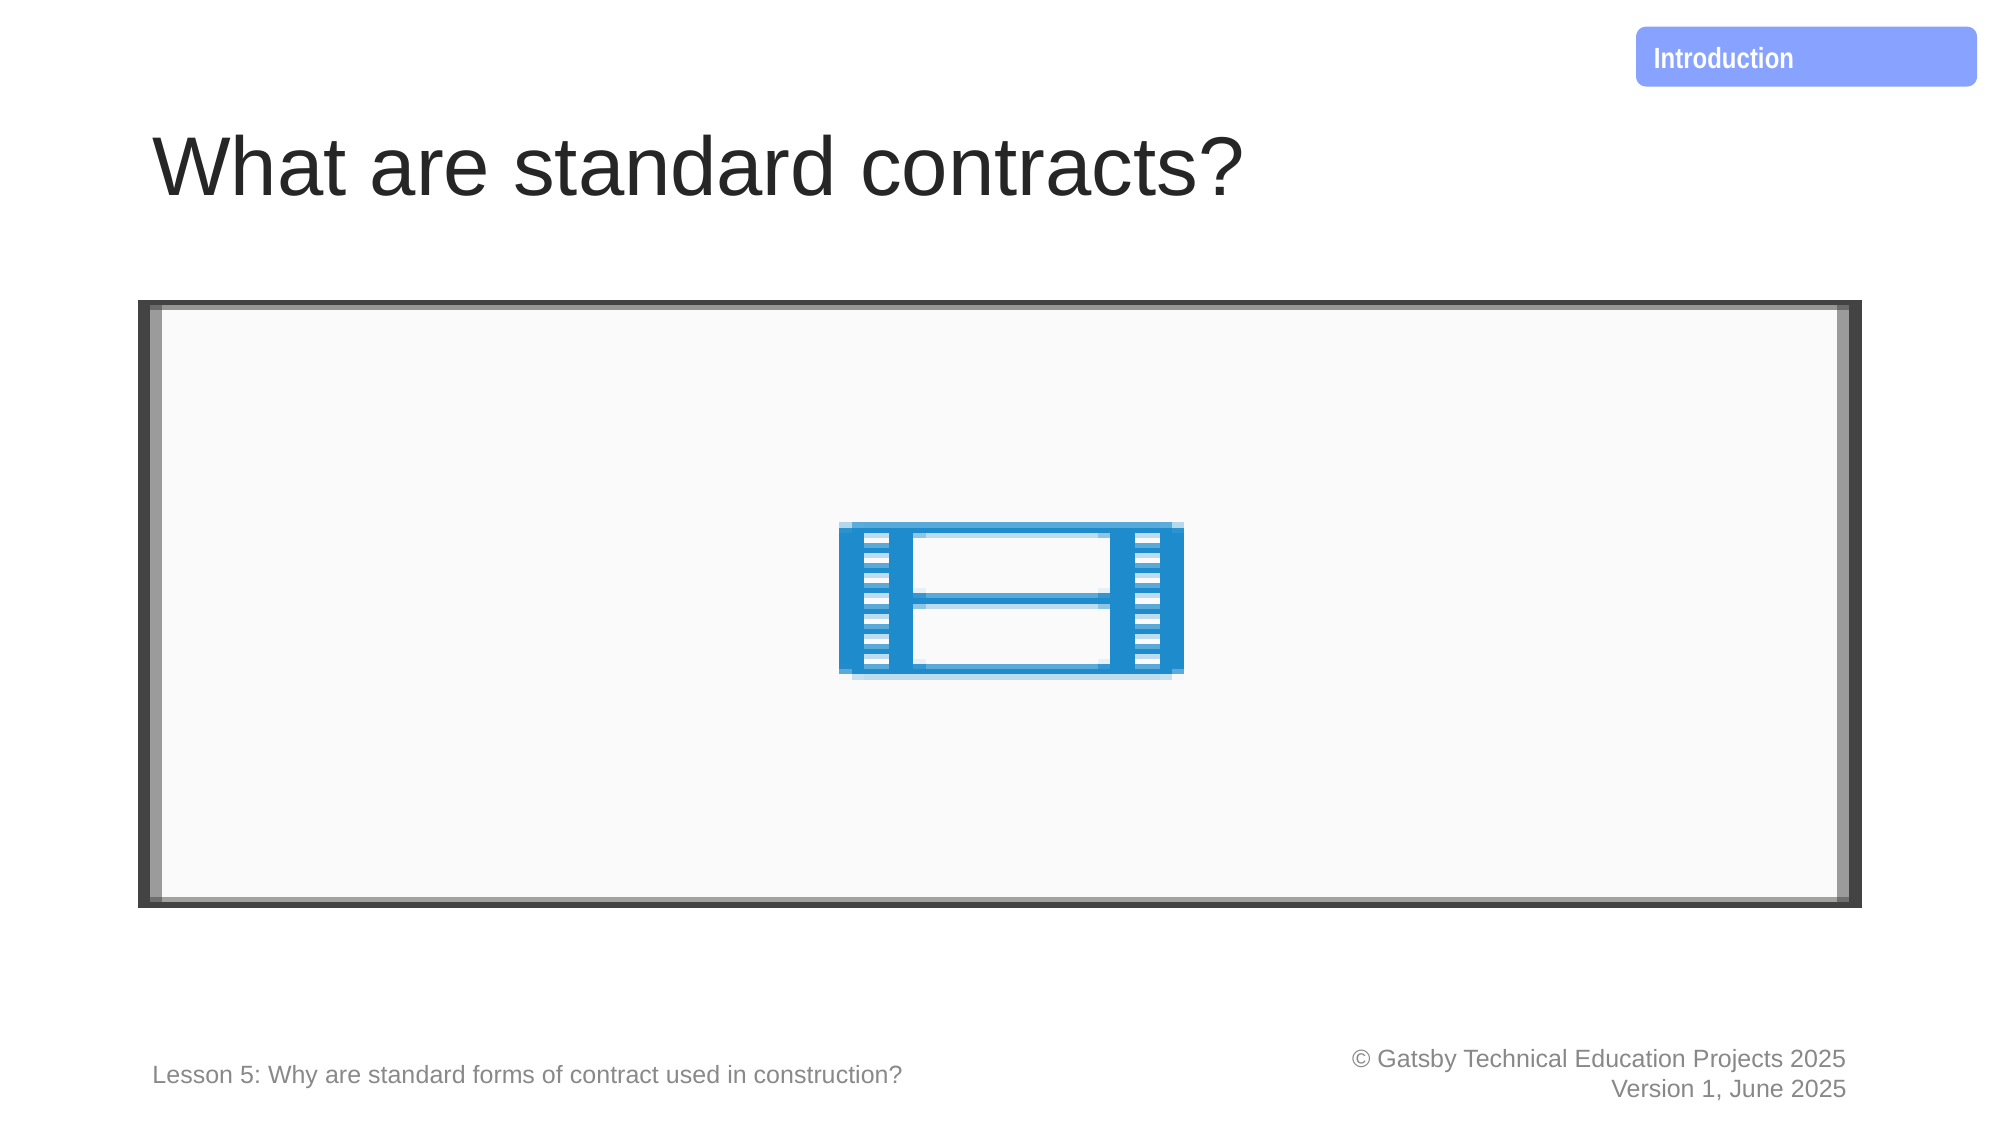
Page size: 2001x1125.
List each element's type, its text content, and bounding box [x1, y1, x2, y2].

text_box Introduction [1636, 26, 1978, 87]
list Lesson 5: Why are standard forms of contract used in construction? [137, 1042, 932, 1103]
title What are standard contracts? [137, 59, 1863, 278]
